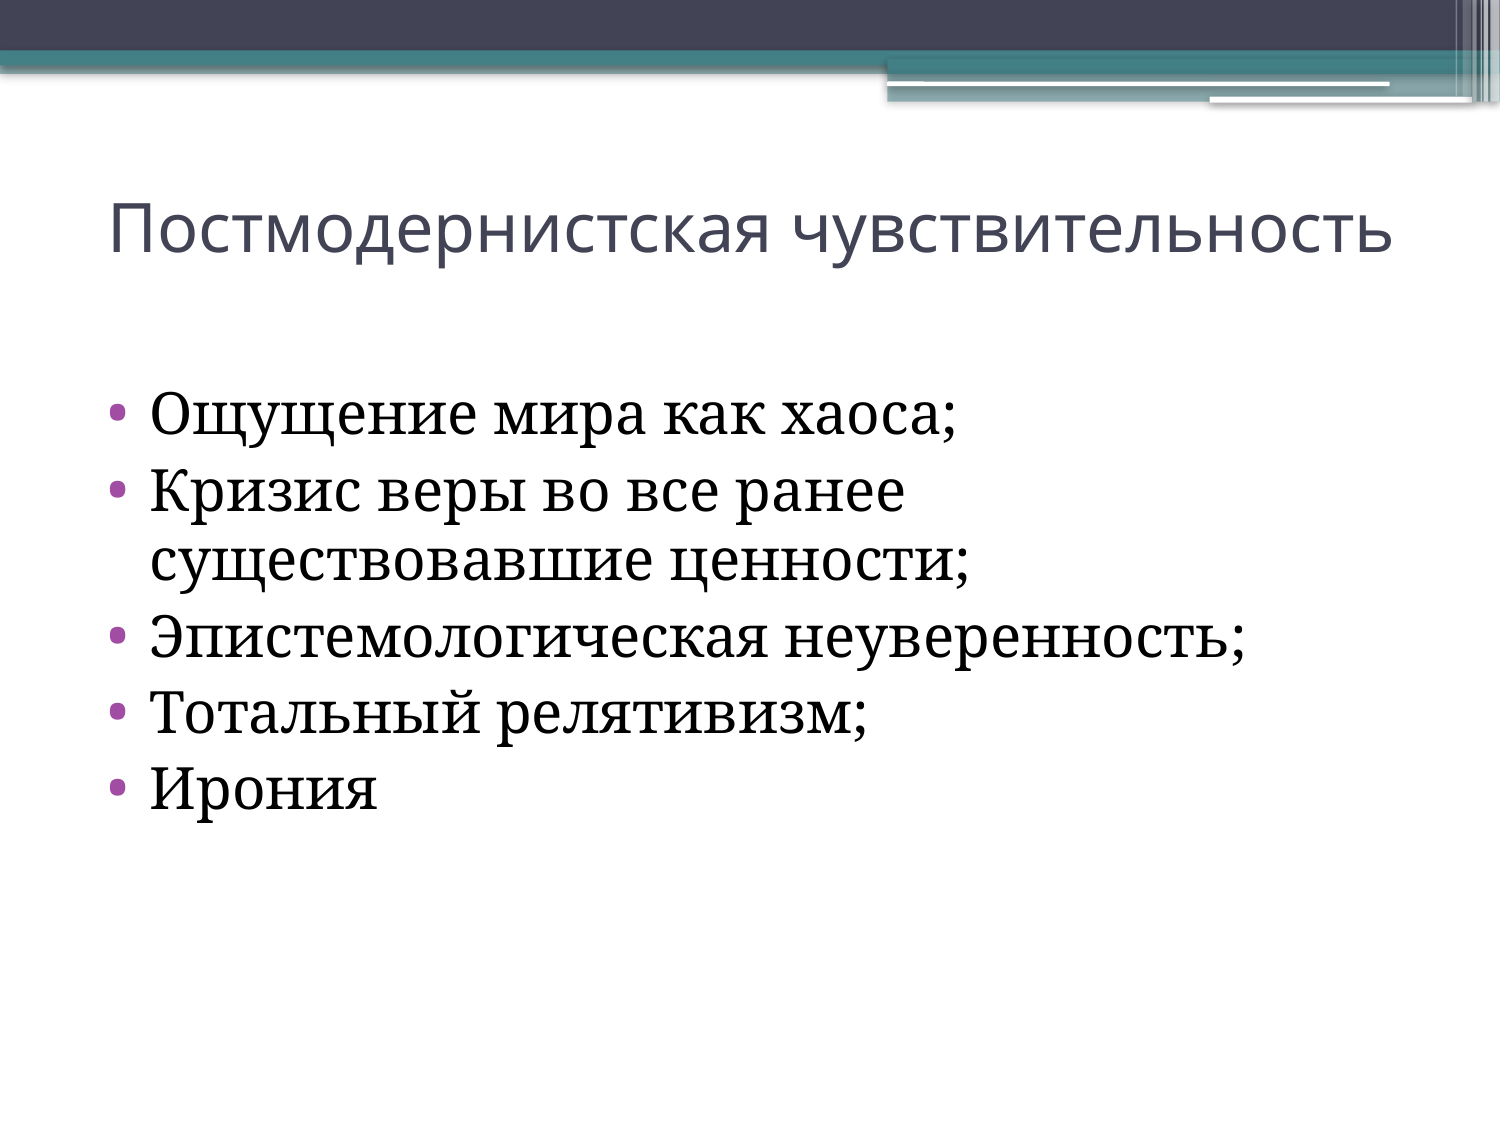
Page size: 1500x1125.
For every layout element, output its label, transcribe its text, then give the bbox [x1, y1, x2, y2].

list Ощущение мира как хаоса; Кризис веры во все ранее существовавшие ценности; Эпистемологическая неуверенность; Тотальный релятивизм; Ирония [75, 368, 1425, 1079]
title Постмодернистская чувствительность [76, 137, 1427, 313]
